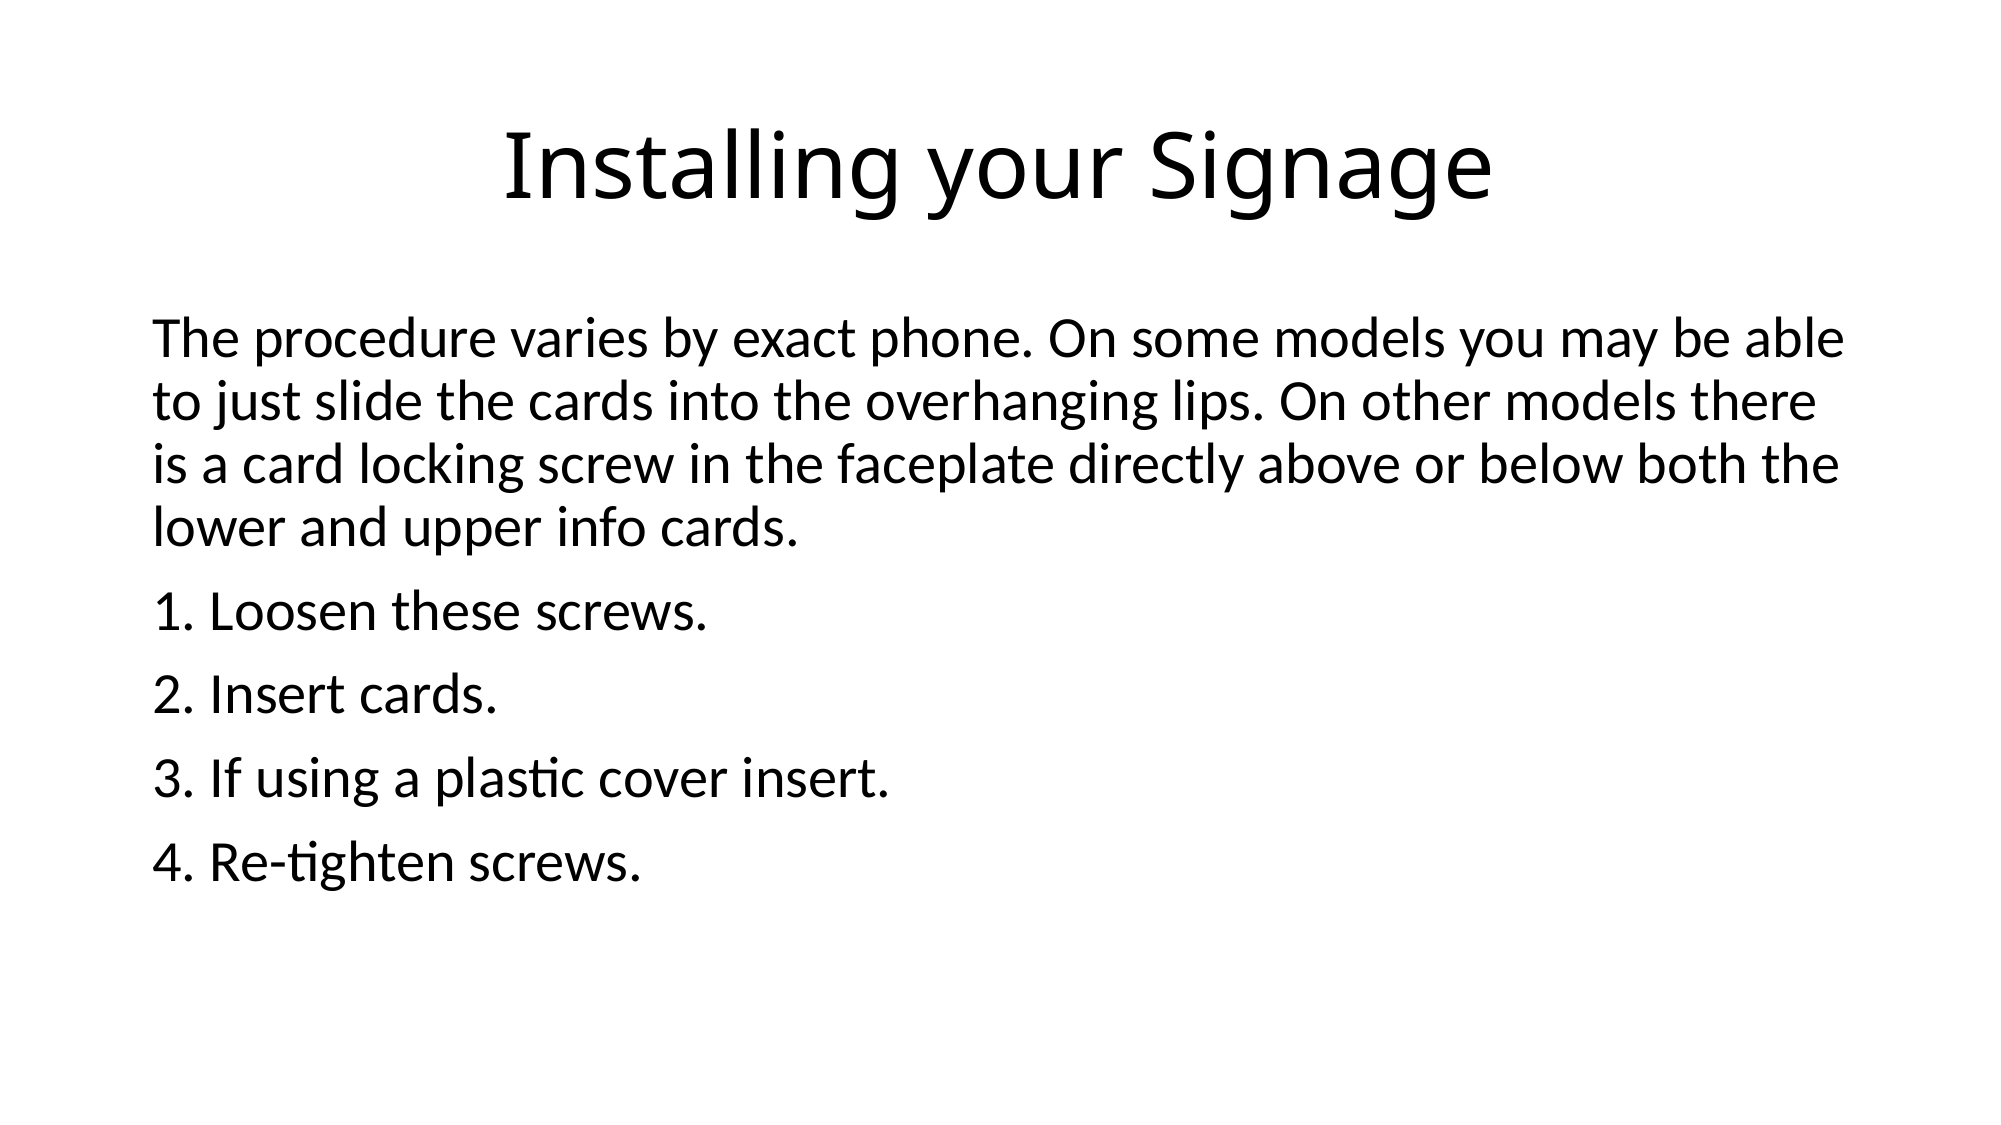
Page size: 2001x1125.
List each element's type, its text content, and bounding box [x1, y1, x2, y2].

title Installing your Signage [137, 59, 1863, 278]
list The procedure varies by exact phone. On some models you may be able to just slide the cards into the overhanging lips. On other models there is a card locking screw in the faceplate directly above or below both the lower and upper info cards. 1. Loosen these screws. 2. Insert cards. 3. If using a plastic cover insert. 4. Re-tighten screws. [137, 299, 1863, 1014]
